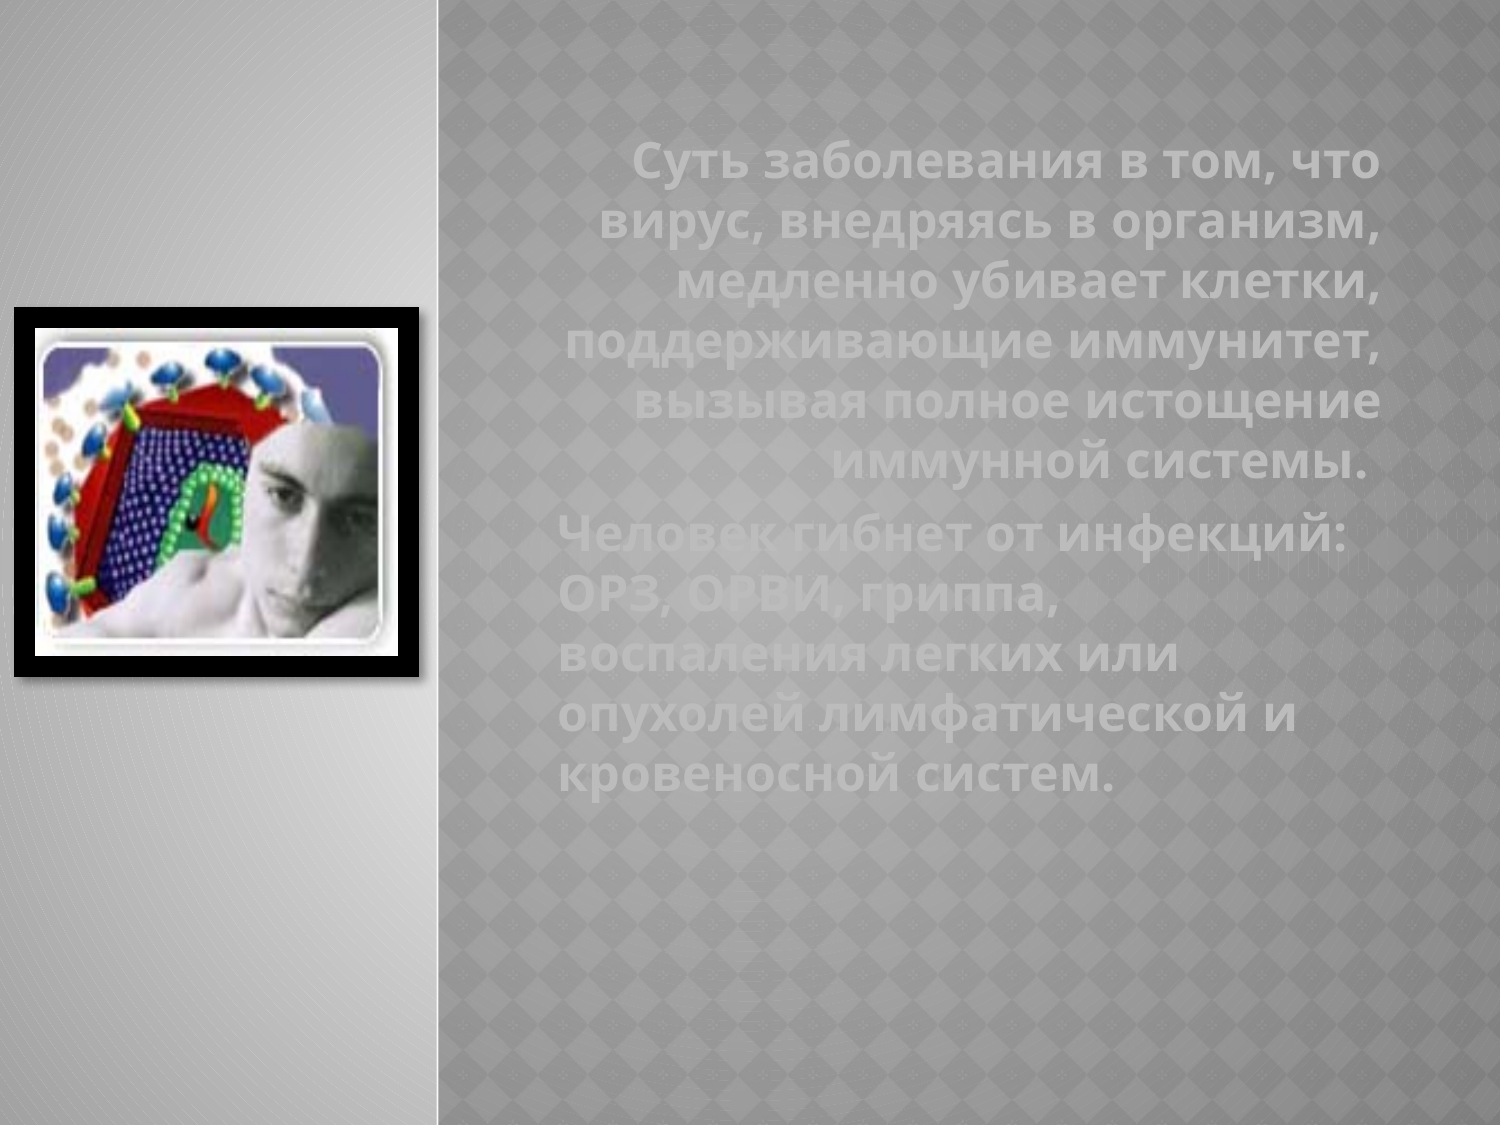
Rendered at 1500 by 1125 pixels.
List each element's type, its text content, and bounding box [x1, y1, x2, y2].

subtitle Суть заболевания в том, что вирус, внедряясь в организм, медленно убивает клетки, поддерживающие иммунитет, вызывая полное истощение иммунной системы. Человек гибнет от инфекций: ОРЗ, ОРВИ, гриппа, воспаления легких или опухолей лимфатической и кровеносной систем. [550, 128, 1390, 762]
picture [34, 327, 399, 657]
